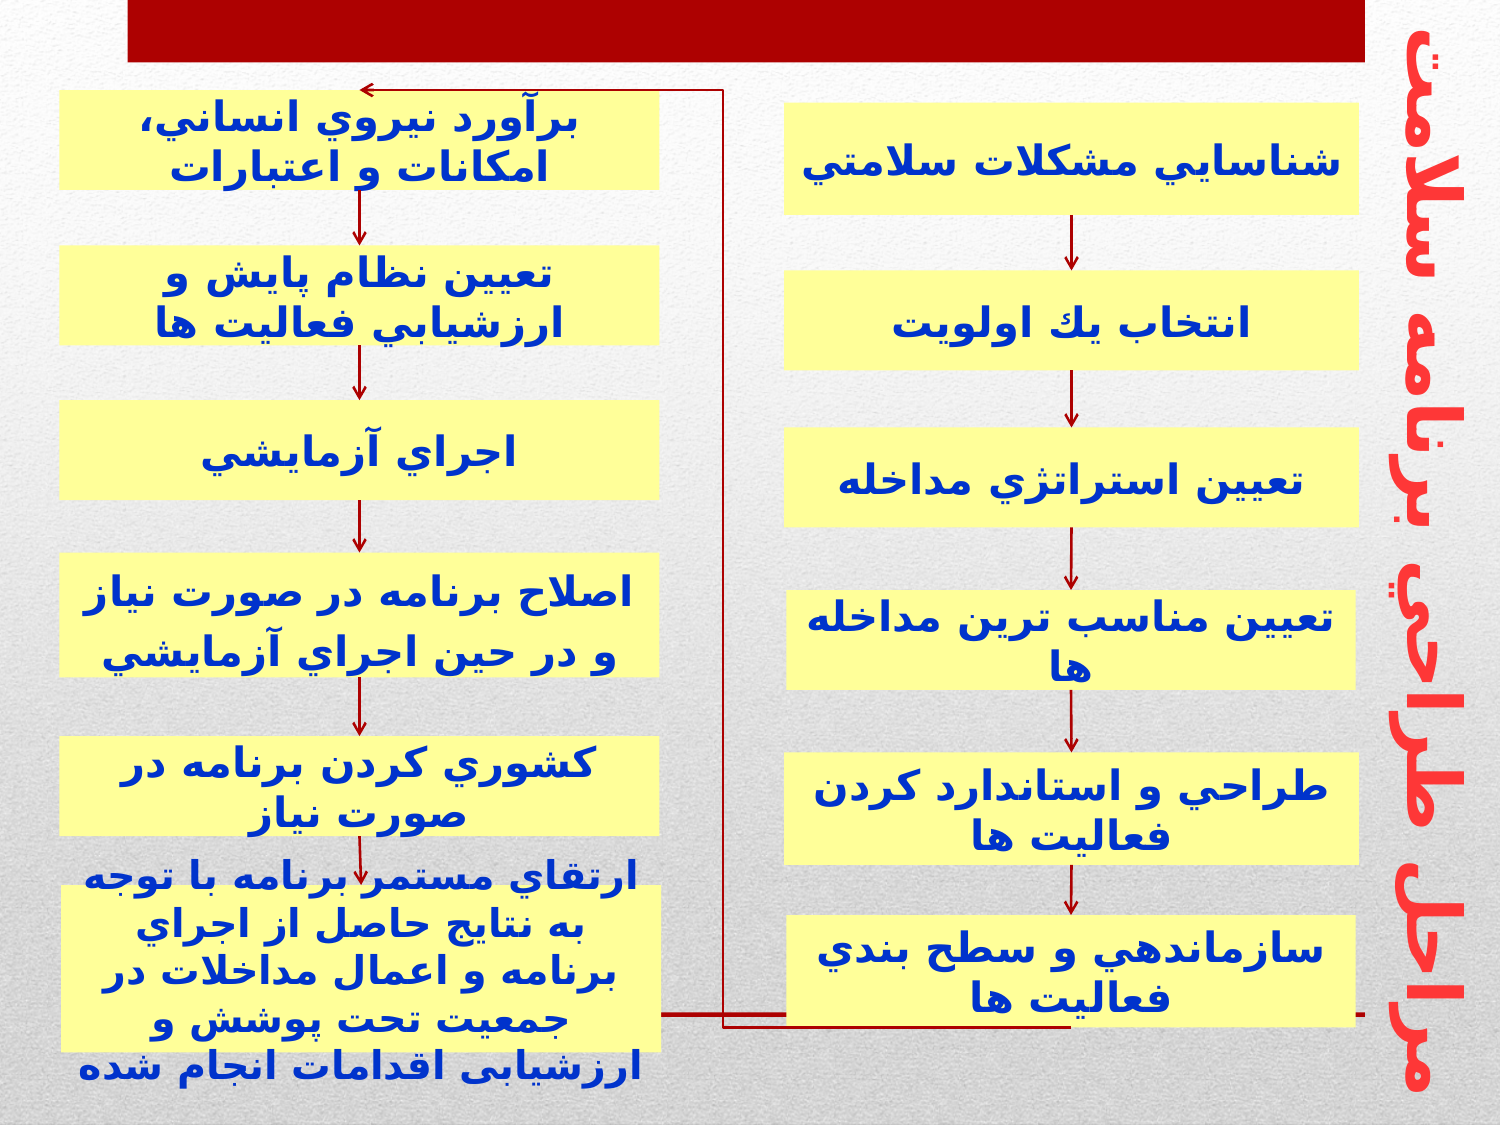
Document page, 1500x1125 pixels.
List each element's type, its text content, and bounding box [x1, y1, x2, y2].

text_box تعيين استراتژي مداخله [1189, 427, 1359, 528]
text_box ارتقاي مستمر برنامه با توجه به نتايج حاصل از اجراي برنامه و اعمال مداخلات در جمعيت تحت پوشش و ارزشيابی اقدامات انجام شده [61, 885, 662, 1053]
text_box كشوري كردن برنامه در صورت نياز [59, 736, 240, 837]
text_box تعيين نظام پايش و ارزشيابي فعاليت ها [59, 245, 240, 346]
text_box شناسايي مشكلات سلامتي [784, 102, 1359, 215]
text_box سازماندهي و سطح بندي فعاليت ها [786, 915, 1356, 1028]
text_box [358, 835, 362, 886]
text_box اصلاح برنامه در صورت نياز و در حين اجراي آزمايشي [59, 552, 240, 678]
text_box تعيين مناسب ترين مداخله ها [1189, 590, 1356, 690]
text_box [245, 202, 1185, 916]
text_box برآورد نيروي انساني، امكانات و اعتبارات [59, 90, 660, 190]
text_box طراحي و استاندارد كردن فعاليت ها [1189, 752, 1359, 865]
text_box انتخاب يك اولويت [1189, 270, 1359, 371]
text_box مراحل طراحي برنامه سلامت [1410, 0, 1464, 1125]
text_box اجراي آزمايشي [59, 400, 240, 501]
